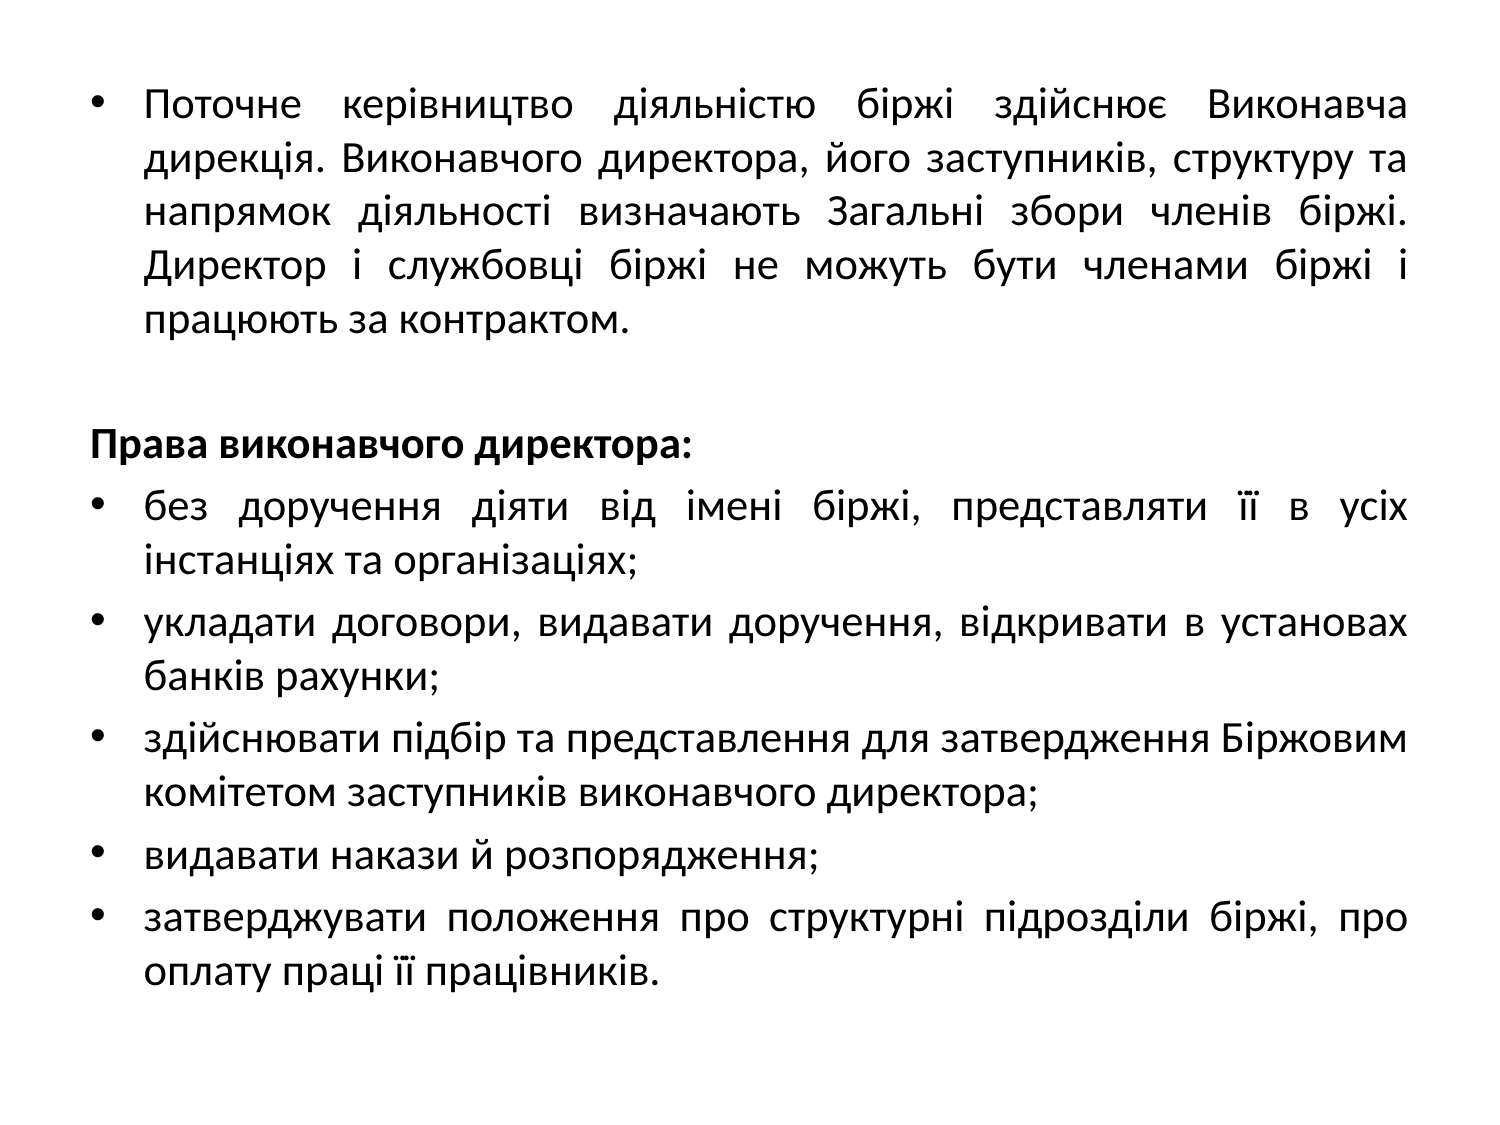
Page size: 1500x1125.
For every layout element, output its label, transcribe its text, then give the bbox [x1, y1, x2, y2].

list Поточне керівництво діяльністю біржі здійснює Виконавча дирекція. Виконавчого директора, його заступників, структуру та напрямок діяльності визначають Загальні збори членів біржі. Директор і службовці біржі не можуть бути членами біржі і працюють за контрактом. Права виконавчого директора: без доручення діяти від імені біржі, представляти її в усіх інстанціях та організаціях; укладати договори, видавати доручення, відкривати в установах банків рахунки; здійснювати підбір та представлення для затвердження Біржовим комітетом заступників виконавчого директора; видавати накази й розпорядження; затверджувати положення про структурні підрозділи біржі, про оплату праці її працівників. [75, 66, 1425, 1005]
